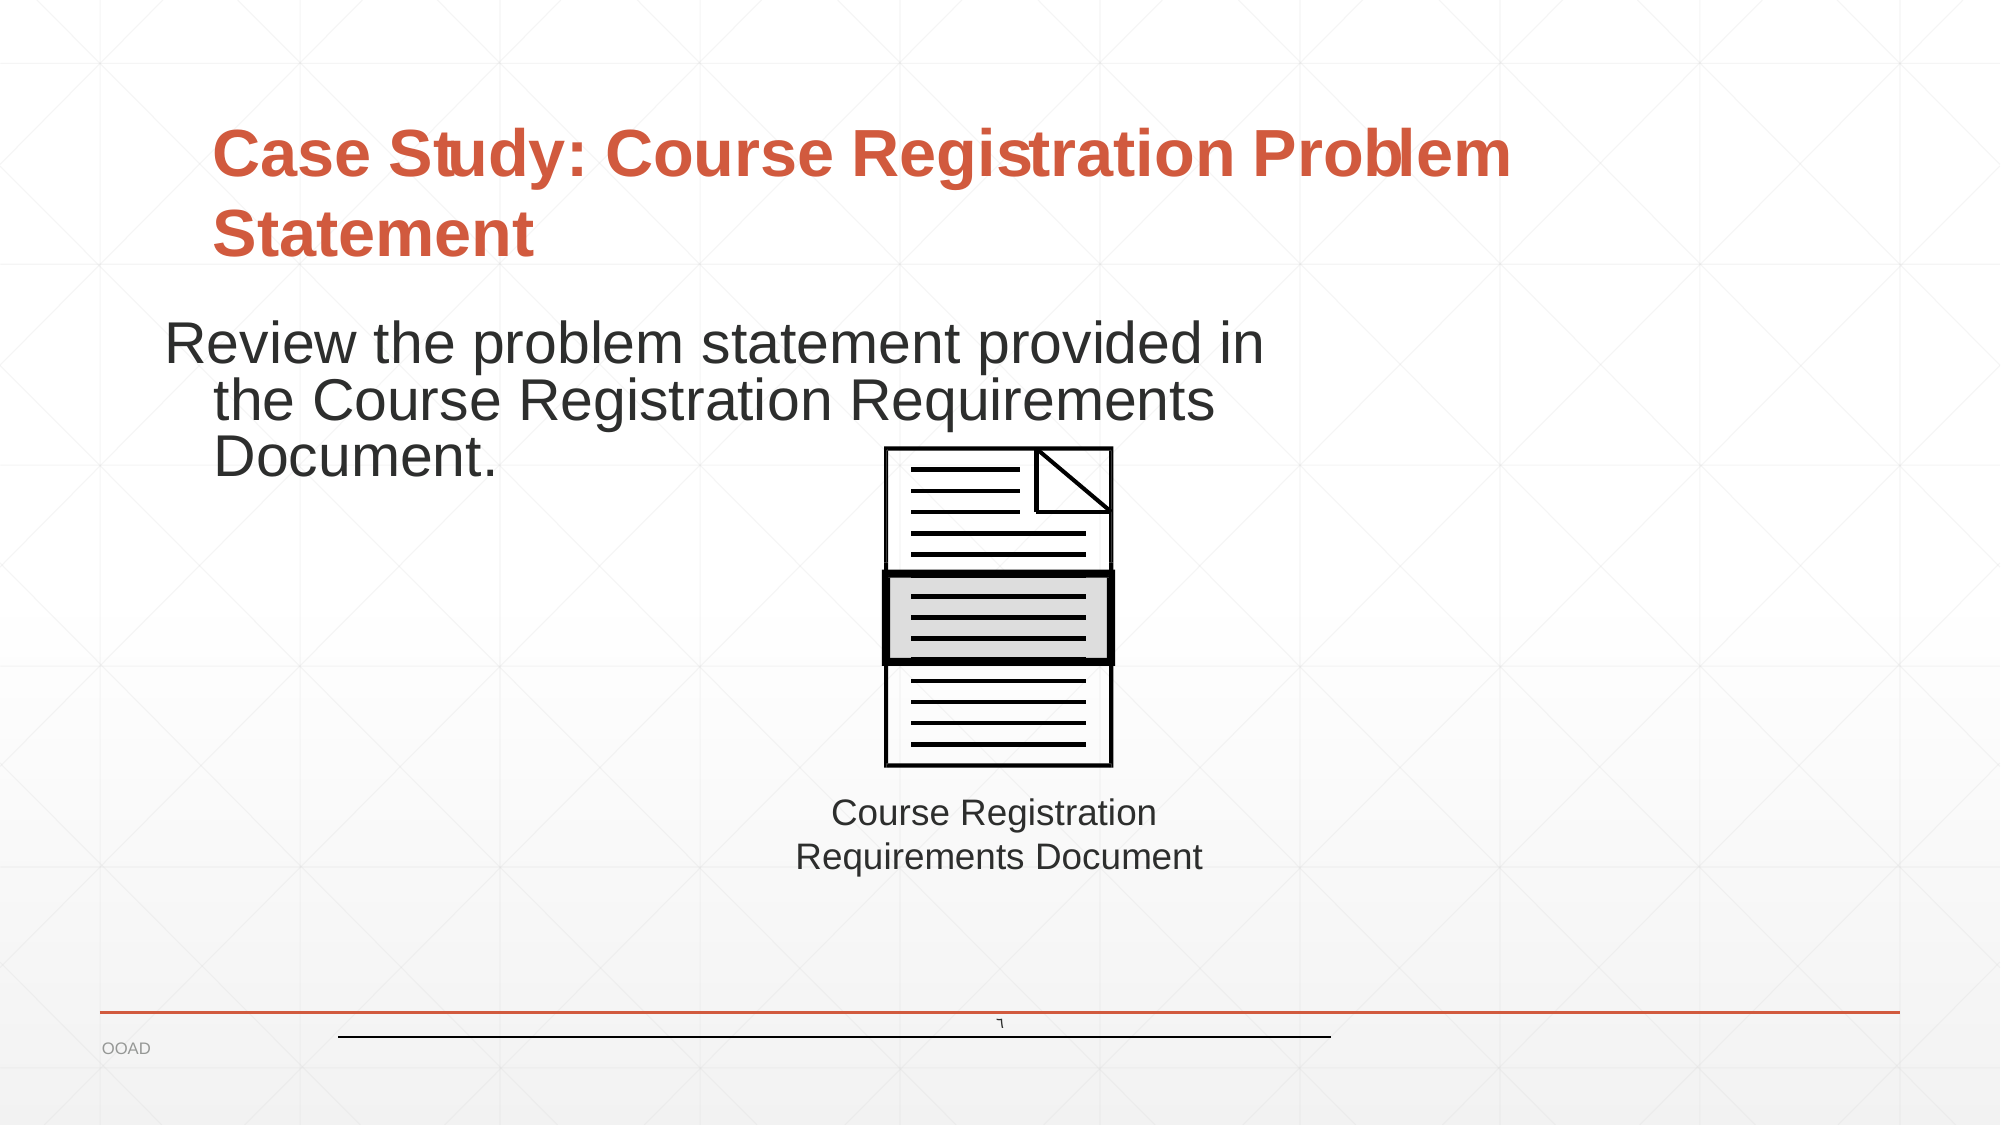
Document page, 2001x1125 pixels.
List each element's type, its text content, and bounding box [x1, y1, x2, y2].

text_box [1036, 447, 1113, 512]
text_box ٦ [994, 1015, 1006, 1032]
text_box [881, 569, 1116, 666]
footer OOAD [99, 723, 1106, 1125]
text_box [884, 446, 1114, 562]
text_box Review the problem statement provided in the Course Registration Requirements Document. [162, 318, 1312, 489]
text_box Course Registration Requirements Document [793, 788, 1205, 877]
text_box [884, 666, 1114, 768]
title Case Study: Course Registration Problem Statement [212, 82, 1788, 271]
text_box [891, 578, 1106, 657]
